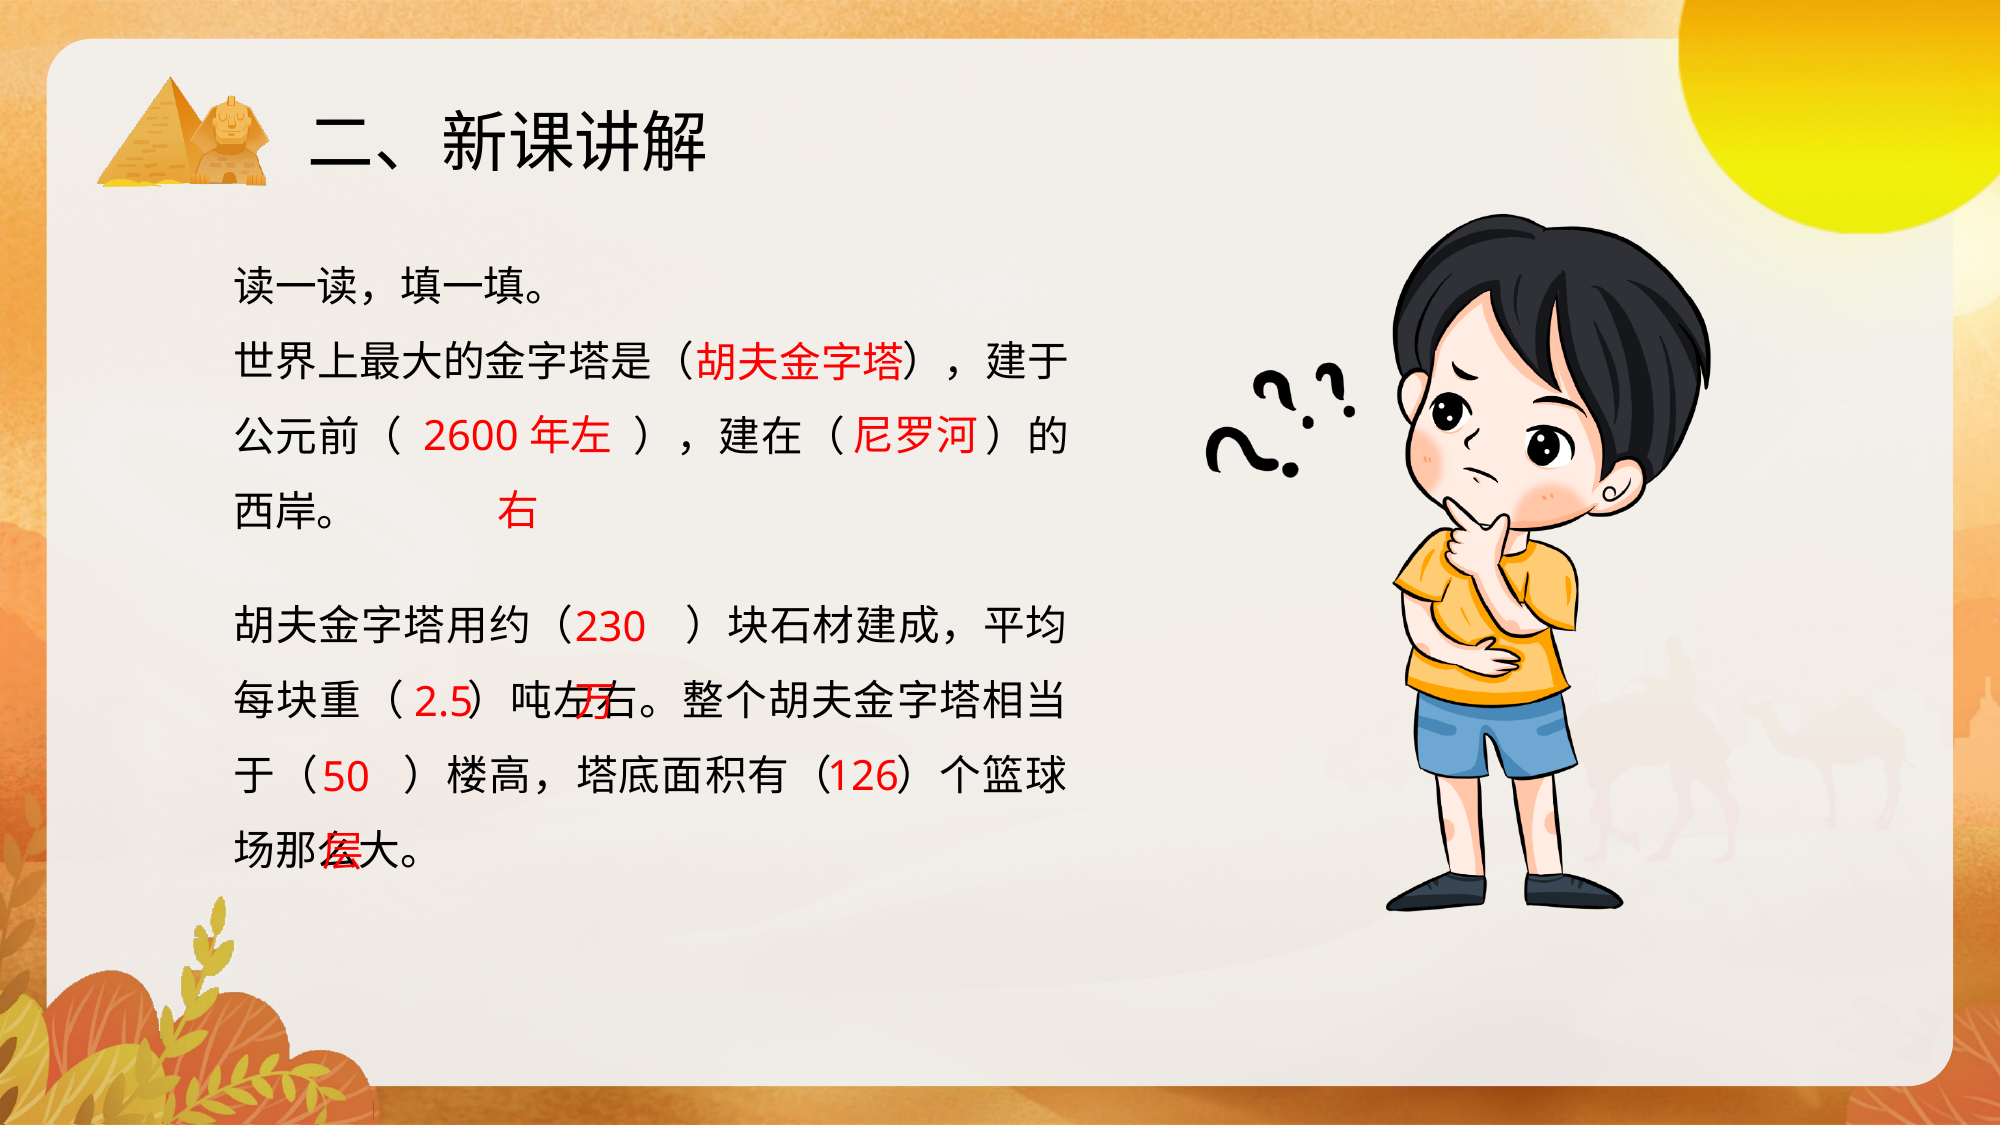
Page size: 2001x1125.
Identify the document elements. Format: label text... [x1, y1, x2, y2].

text_box 126 [812, 716, 916, 807]
text_box 读一读，填一填。 世界上最大的金字塔是（ ），建于公元前（ ），建在（ ）的西岸。 [218, 227, 1069, 543]
text_box 尼罗河 [837, 376, 1023, 467]
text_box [84, 51, 726, 199]
text_box 胡夫金字塔用约（ ）块石材建成，平均每块重（ ）吨左右。整个胡夫金字塔相当于（ ）楼高，塔底面积有（ ）个篮球场那么大。 [218, 566, 1069, 882]
text_box 230万 [559, 567, 707, 733]
text_box 胡夫金字塔 [680, 303, 925, 394]
text_box 50层 [307, 716, 430, 882]
picture [0, 0, 2001, 1125]
text_box 2.5 [399, 642, 502, 733]
text_box 2600年左右 [390, 376, 646, 542]
